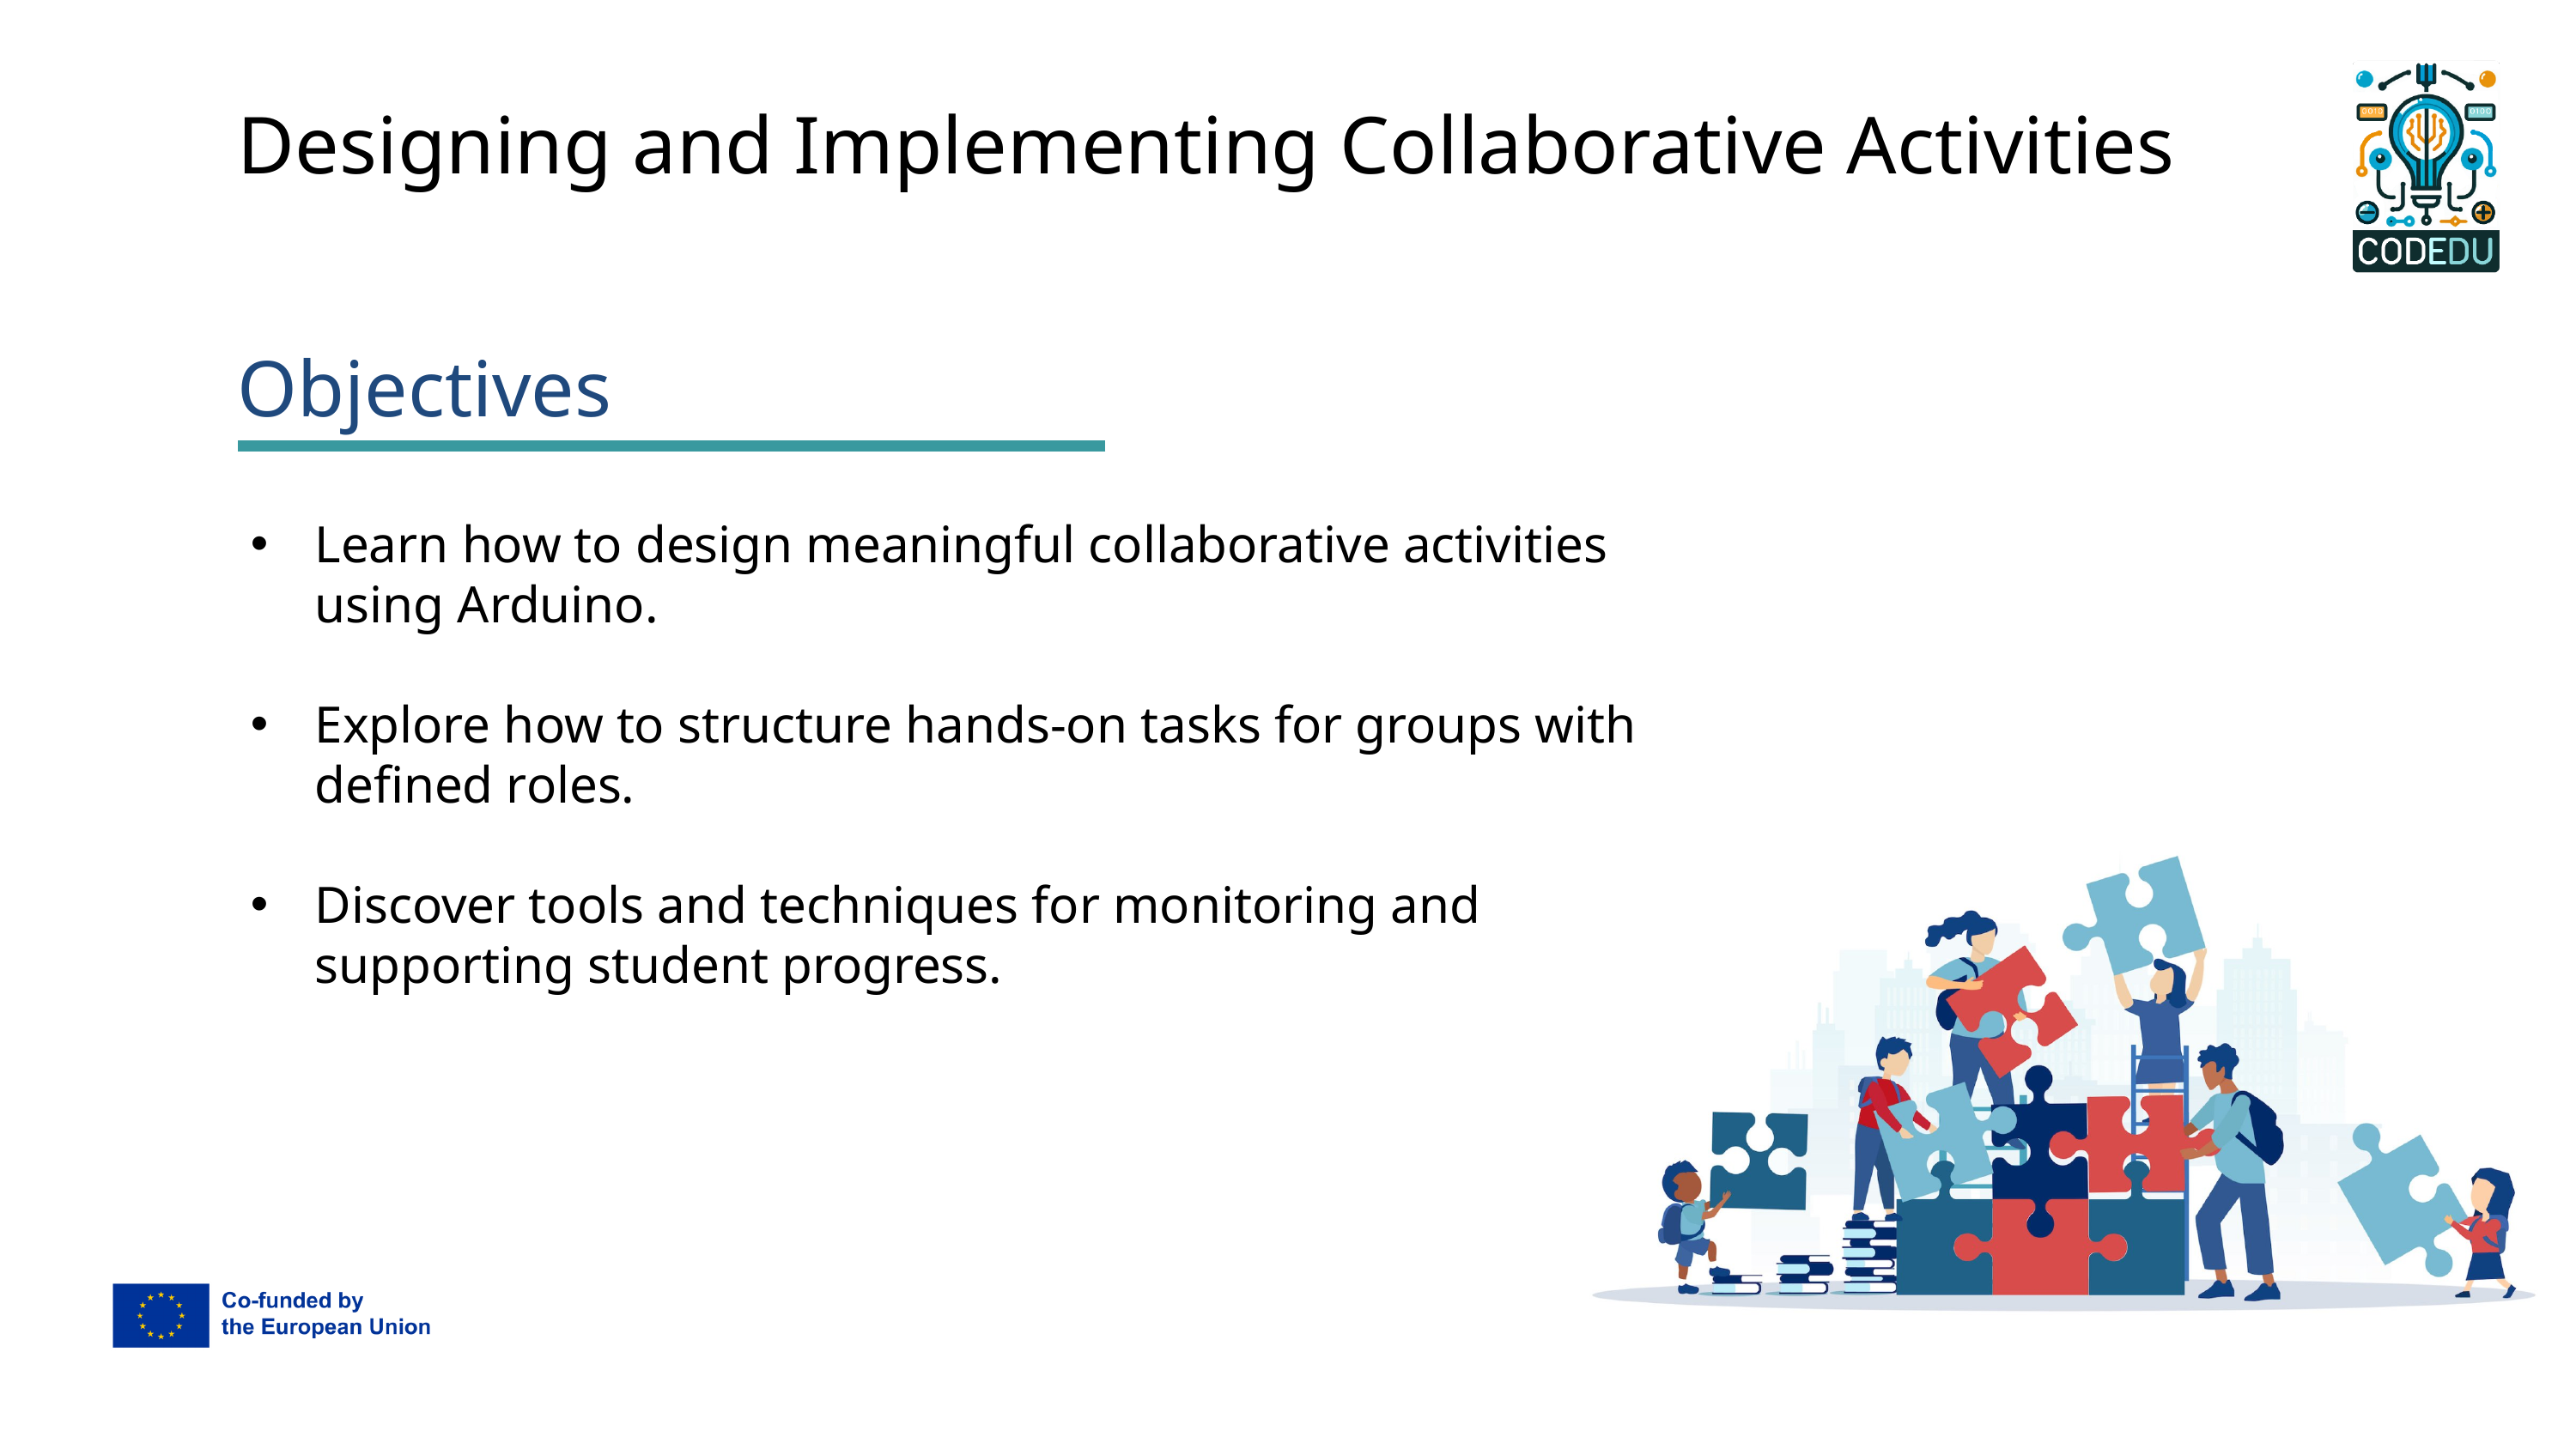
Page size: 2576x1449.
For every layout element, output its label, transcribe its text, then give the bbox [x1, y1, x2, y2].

picture [2221, 0, 2576, 395]
text_box Designing and Implementing Collaborative Activities [237, 85, 2217, 190]
picture [1555, 779, 2576, 1367]
text_box Objectives [237, 303, 2392, 433]
text_box [107, 1278, 443, 1353]
text_box Learn how to design meaningful collaborative activities using Arduino. Explore how to structure hands-on tasks for groups with defined roles. Discover tools and techniques for monitoring and supporting student progress. [237, 506, 1747, 1000]
